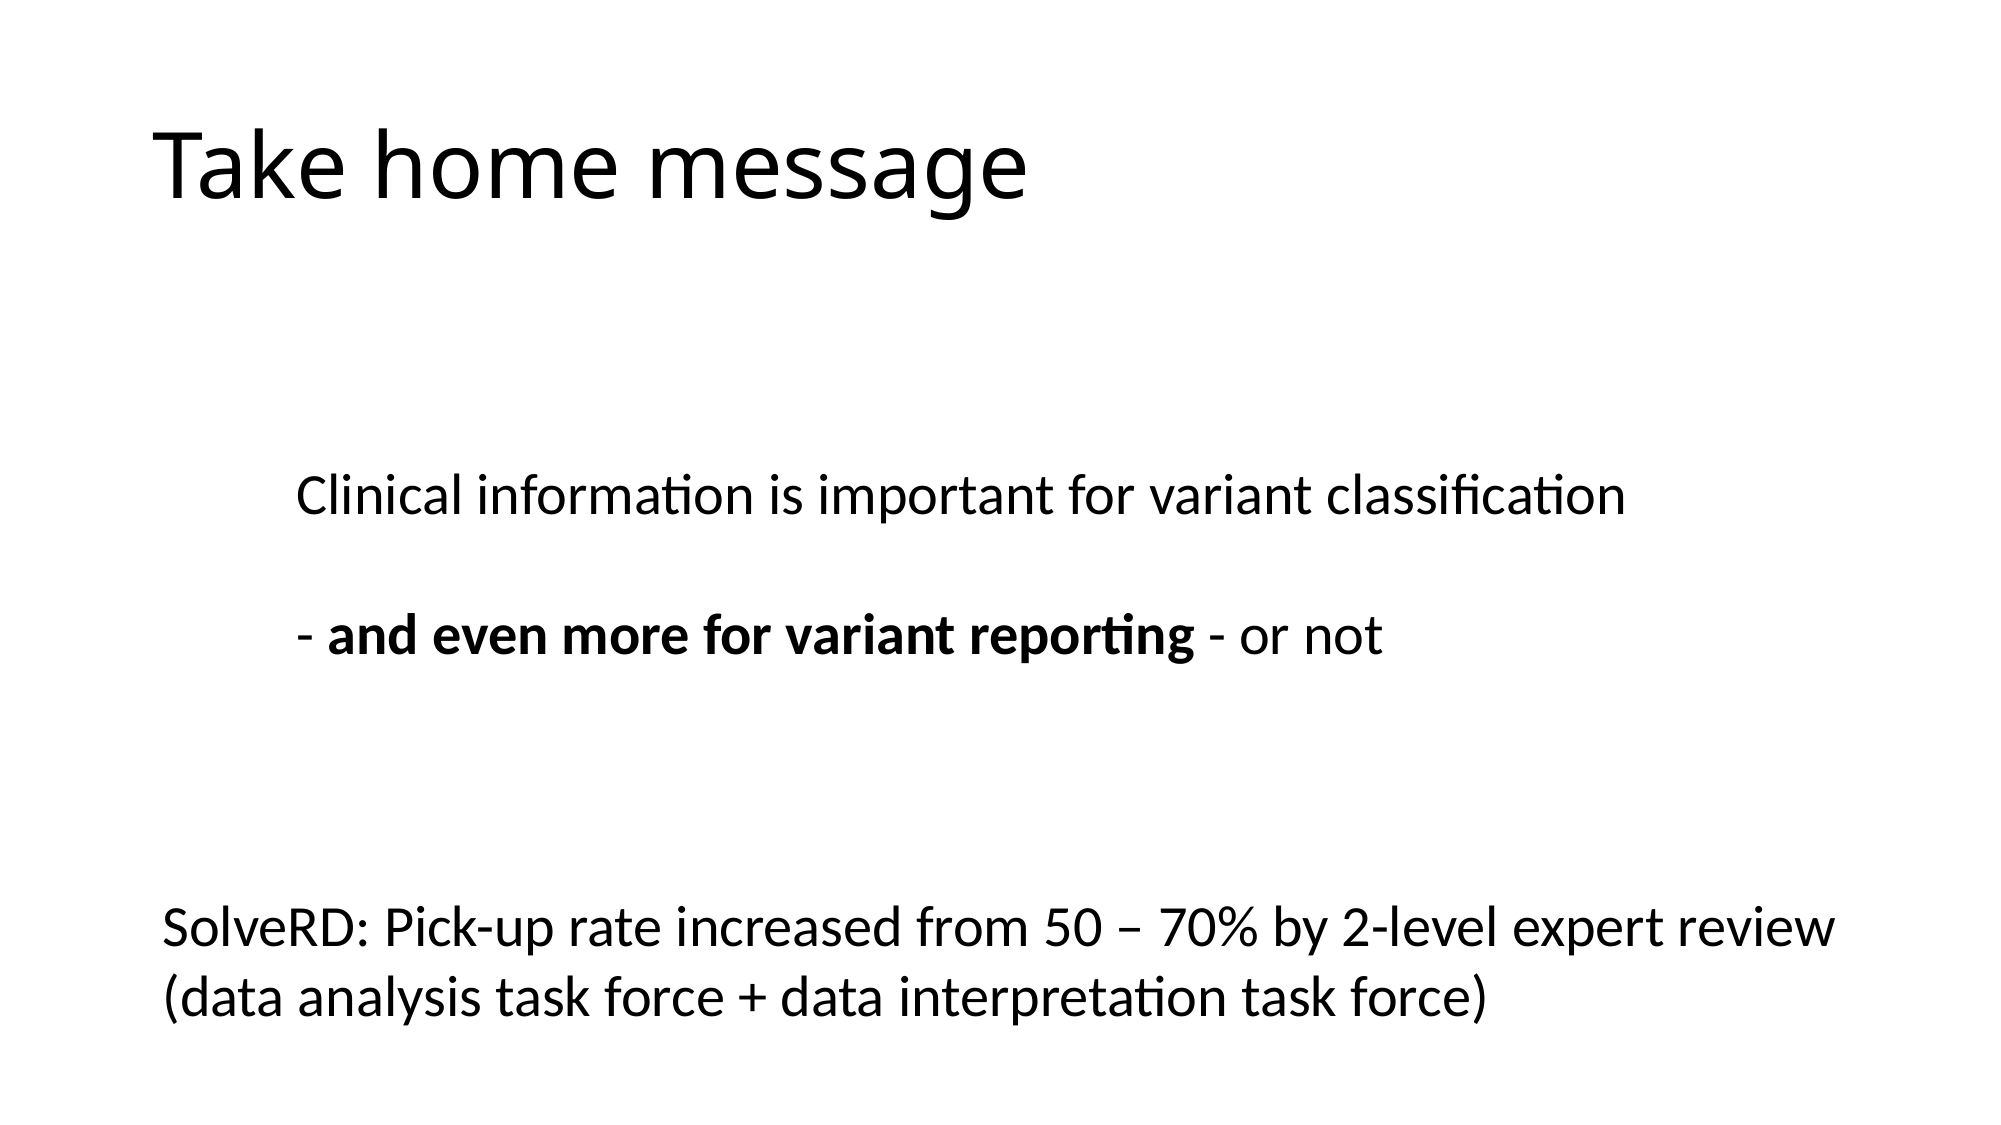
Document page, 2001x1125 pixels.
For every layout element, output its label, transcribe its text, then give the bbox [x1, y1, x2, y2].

text_box SolveRD: Pick-up rate increased from 50 – 70% by 2-level expert review (data analysis task force + data interpretation task force) [147, 881, 1852, 1036]
title Take home message [137, 59, 1863, 278]
text_box Clinical information is important for variant classification - and even more for variant reporting - or not [281, 448, 1643, 674]
